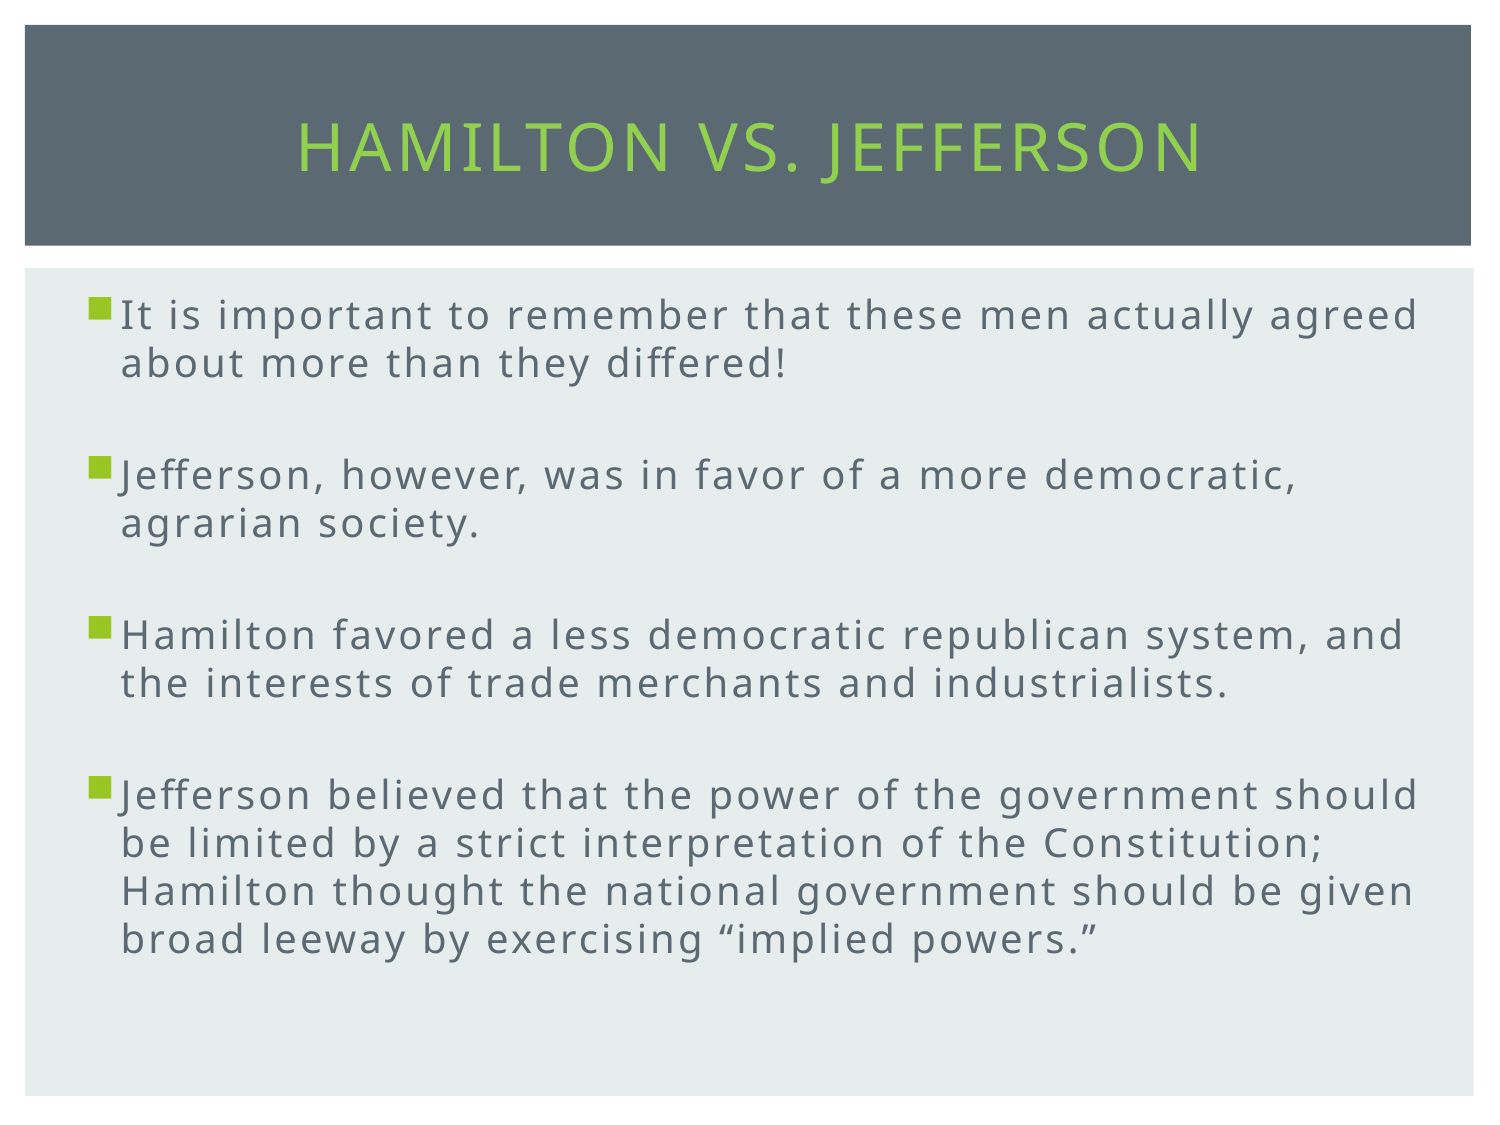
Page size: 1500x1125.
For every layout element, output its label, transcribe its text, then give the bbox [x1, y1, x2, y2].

title Hamilton Vs. Jefferson [62, 58, 1438, 232]
list It is important to remember that these men actually agreed about more than they differed! Jefferson, however, was in favor of a more democratic, agrarian society. Hamilton favored a less democratic republican system, and the interests of trade merchants and industrialists. Jefferson believed that the power of the government should be limited by a strict interpretation of the Constitution; Hamilton thought the national government should be given broad leeway by exercising “implied powers.” [62, 281, 1442, 1005]
